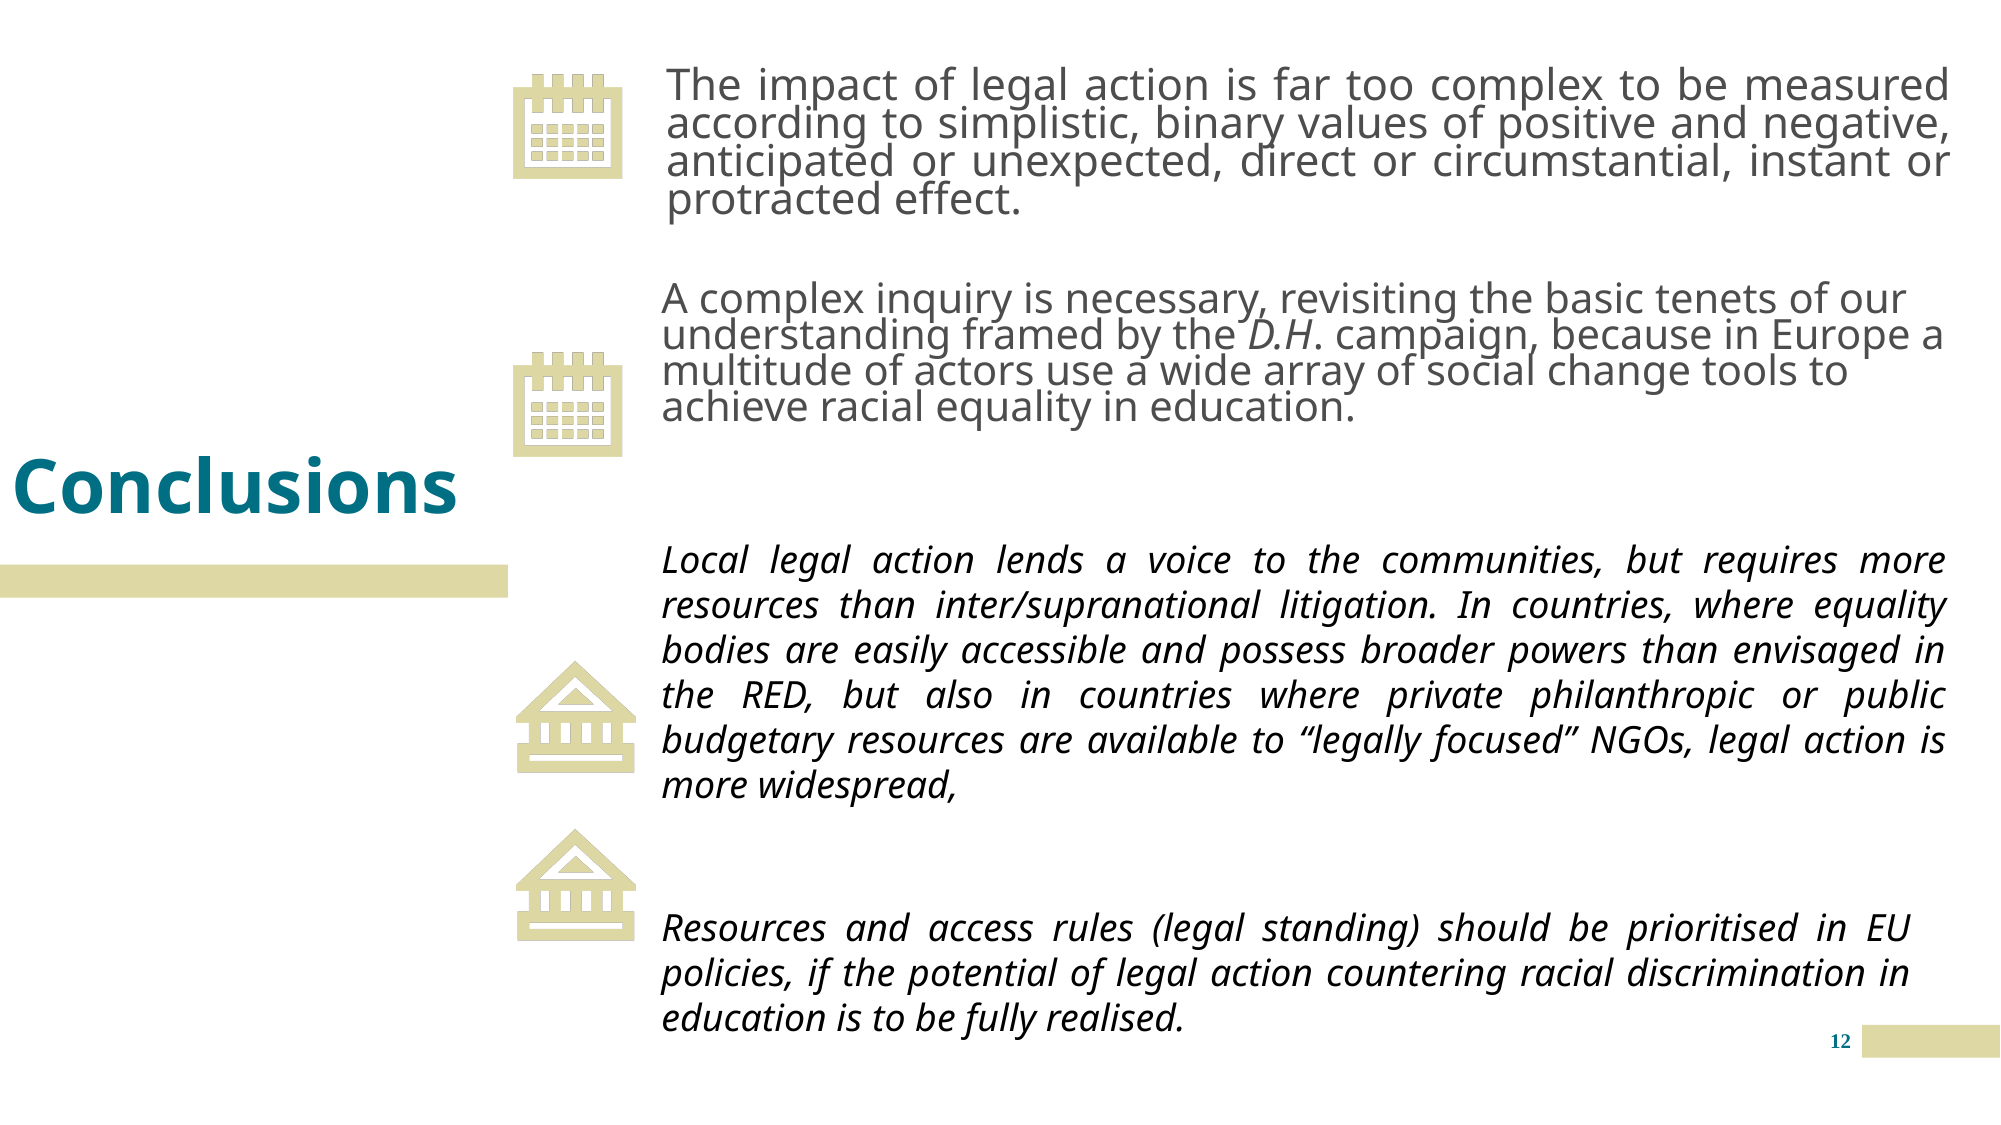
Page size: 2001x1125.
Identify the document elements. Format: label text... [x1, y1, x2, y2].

picture [515, 824, 637, 945]
list Resources and access rules (legal standing) should be prioritised in EU policies, if the potential of legal action countering racial discrimination in education is to be fully realised. [660, 903, 1913, 1065]
list Local legal action lends a voice to the communities, but requires more resources than inter/supranational litigation. In countries, where equality bodies are easily accessible and possess broader powers than envisaged in the RED, but also in countries where private philanthropic or public budgetary resources are available to “legally focused” NGOs, legal action is more widespread, [660, 535, 1948, 835]
picture [507, 344, 628, 465]
title Conclusions [11, 312, 738, 531]
picture [515, 656, 637, 777]
list A complex inquiry is necessary, revisiting the basic tenets of our understanding framed by the D.H. campaign, because in Europe a multitude of actors use a wide array of social change tools to achieve racial equality in education. [660, 284, 1948, 483]
slide_number 12 [1828, 1026, 1853, 1050]
list The impact of legal action is far too complex to be measured according to simplistic, binary values of positive and negative, anticipated or unexpected, direct or circumstantial, instant or protracted effect. [665, 70, 1953, 467]
picture [507, 65, 628, 187]
